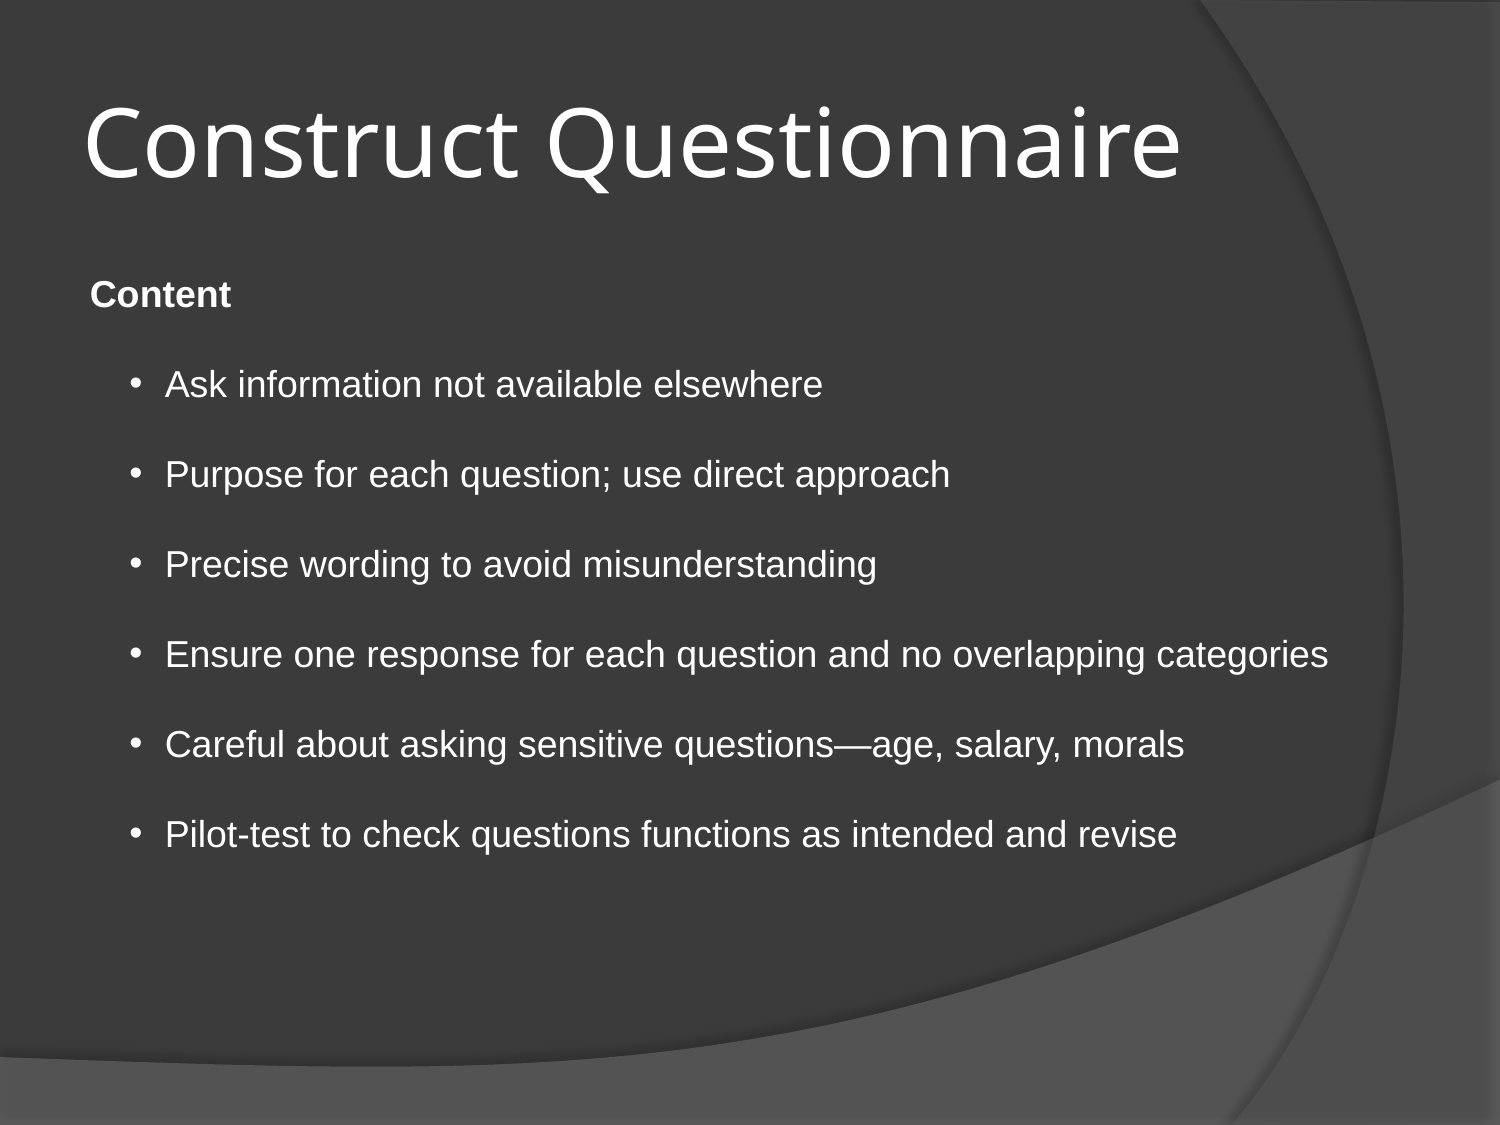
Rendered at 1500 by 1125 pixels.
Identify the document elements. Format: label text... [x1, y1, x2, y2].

text_box Content Ask information not available elsewhere Purpose for each question; use direct approach Precise wording to avoid misunderstanding Ensure one response for each question and no overlapping categories Careful about asking sensitive questions—age, salary, morals Pilot-test to check questions functions as intended and revise [75, 262, 1388, 863]
title Construct Questionnaire [75, 45, 1301, 233]
